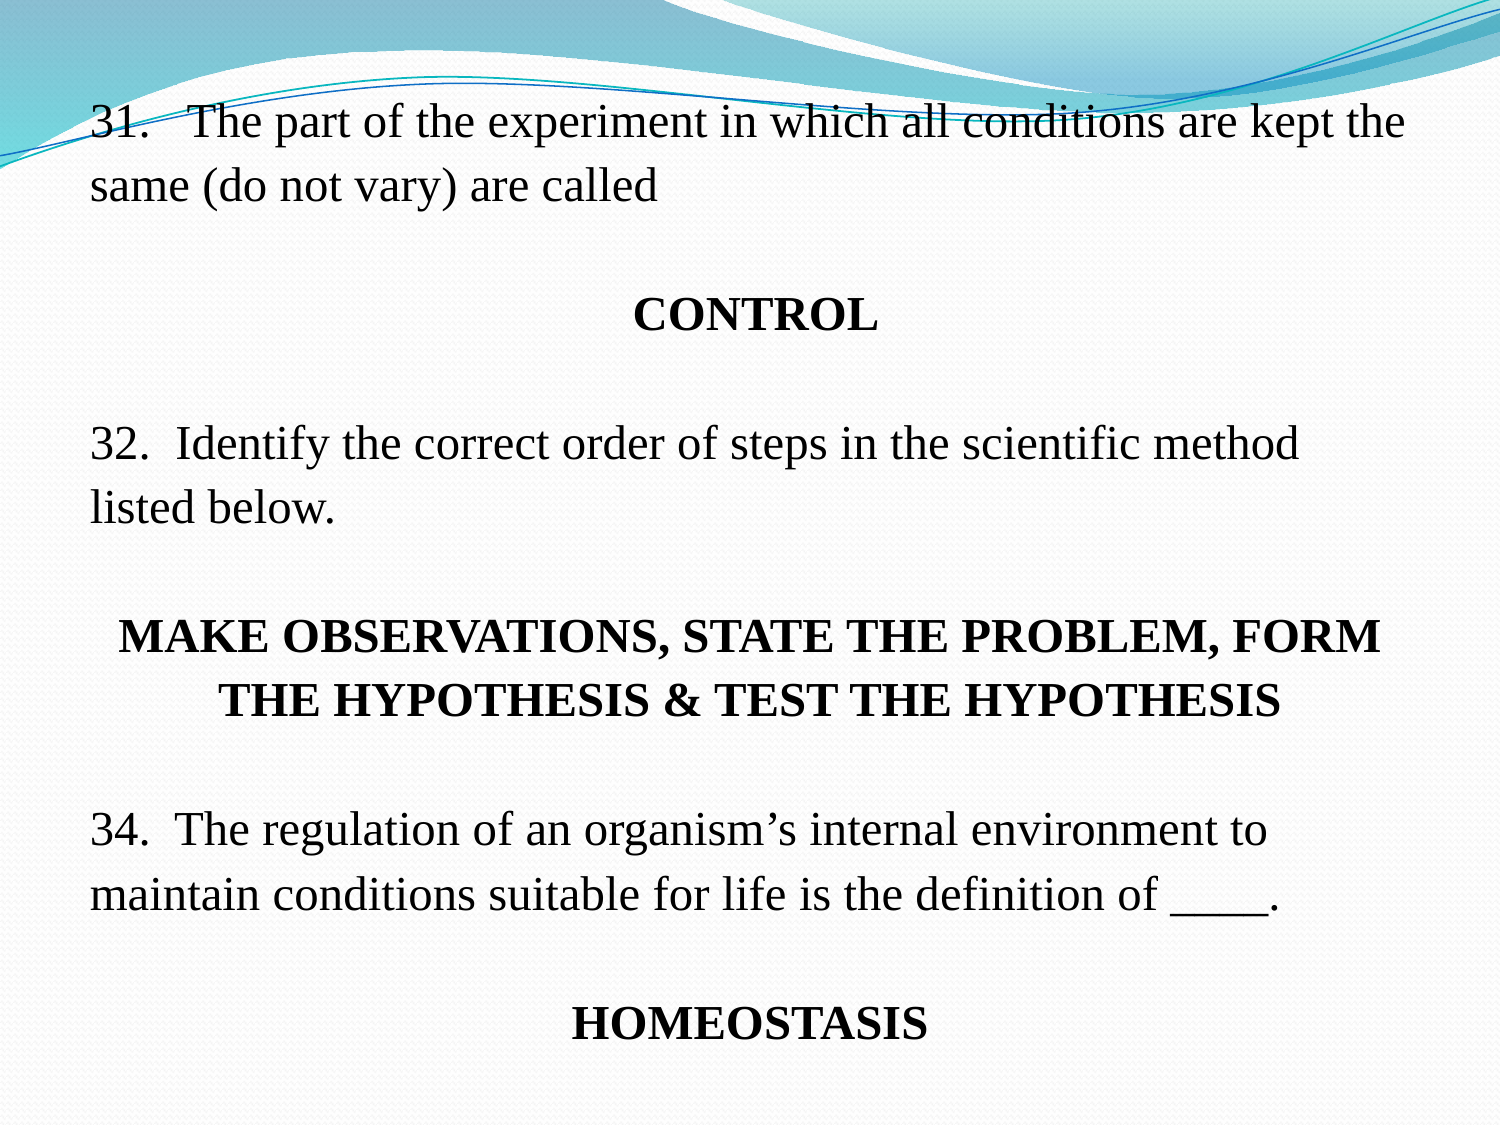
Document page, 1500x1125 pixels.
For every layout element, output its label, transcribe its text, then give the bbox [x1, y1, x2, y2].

list 31. The part of the experiment in which all conditions are kept the same (do not vary) are called CONTROL 32. Identify the correct order of steps in the scientific method listed below. MAKE OBSERVATIONS, STATE THE PROBLEM, FORM THE HYPOTHESIS & TEST THE HYPOTHESIS 34. The regulation of an organism’s internal environment to maintain conditions suitable for life is the definition of ____. HOMEOSTASIS [75, 75, 1425, 1075]
